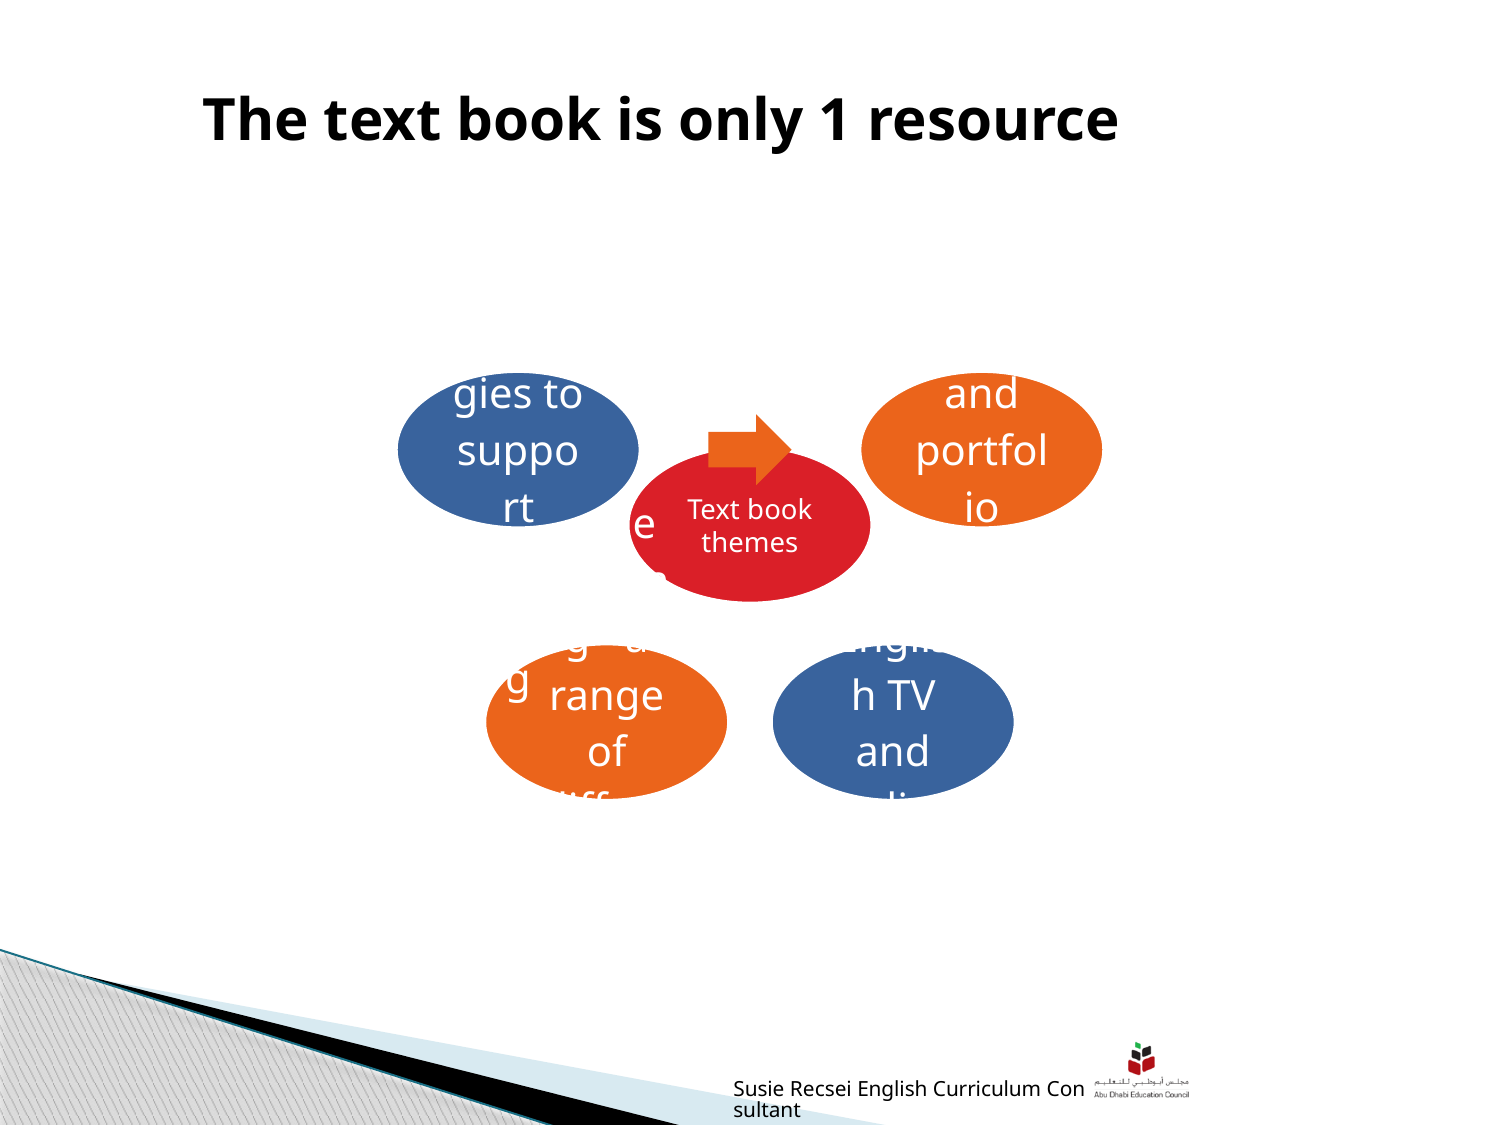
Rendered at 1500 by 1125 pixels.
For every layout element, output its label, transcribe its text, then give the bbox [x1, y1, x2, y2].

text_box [249, 199, 1251, 851]
picture [1087, 1037, 1195, 1104]
text_box The text book is only 1 resource [187, 75, 1313, 160]
footer Susie Recsei English Curriculum Consultant [718, 1051, 1084, 1112]
